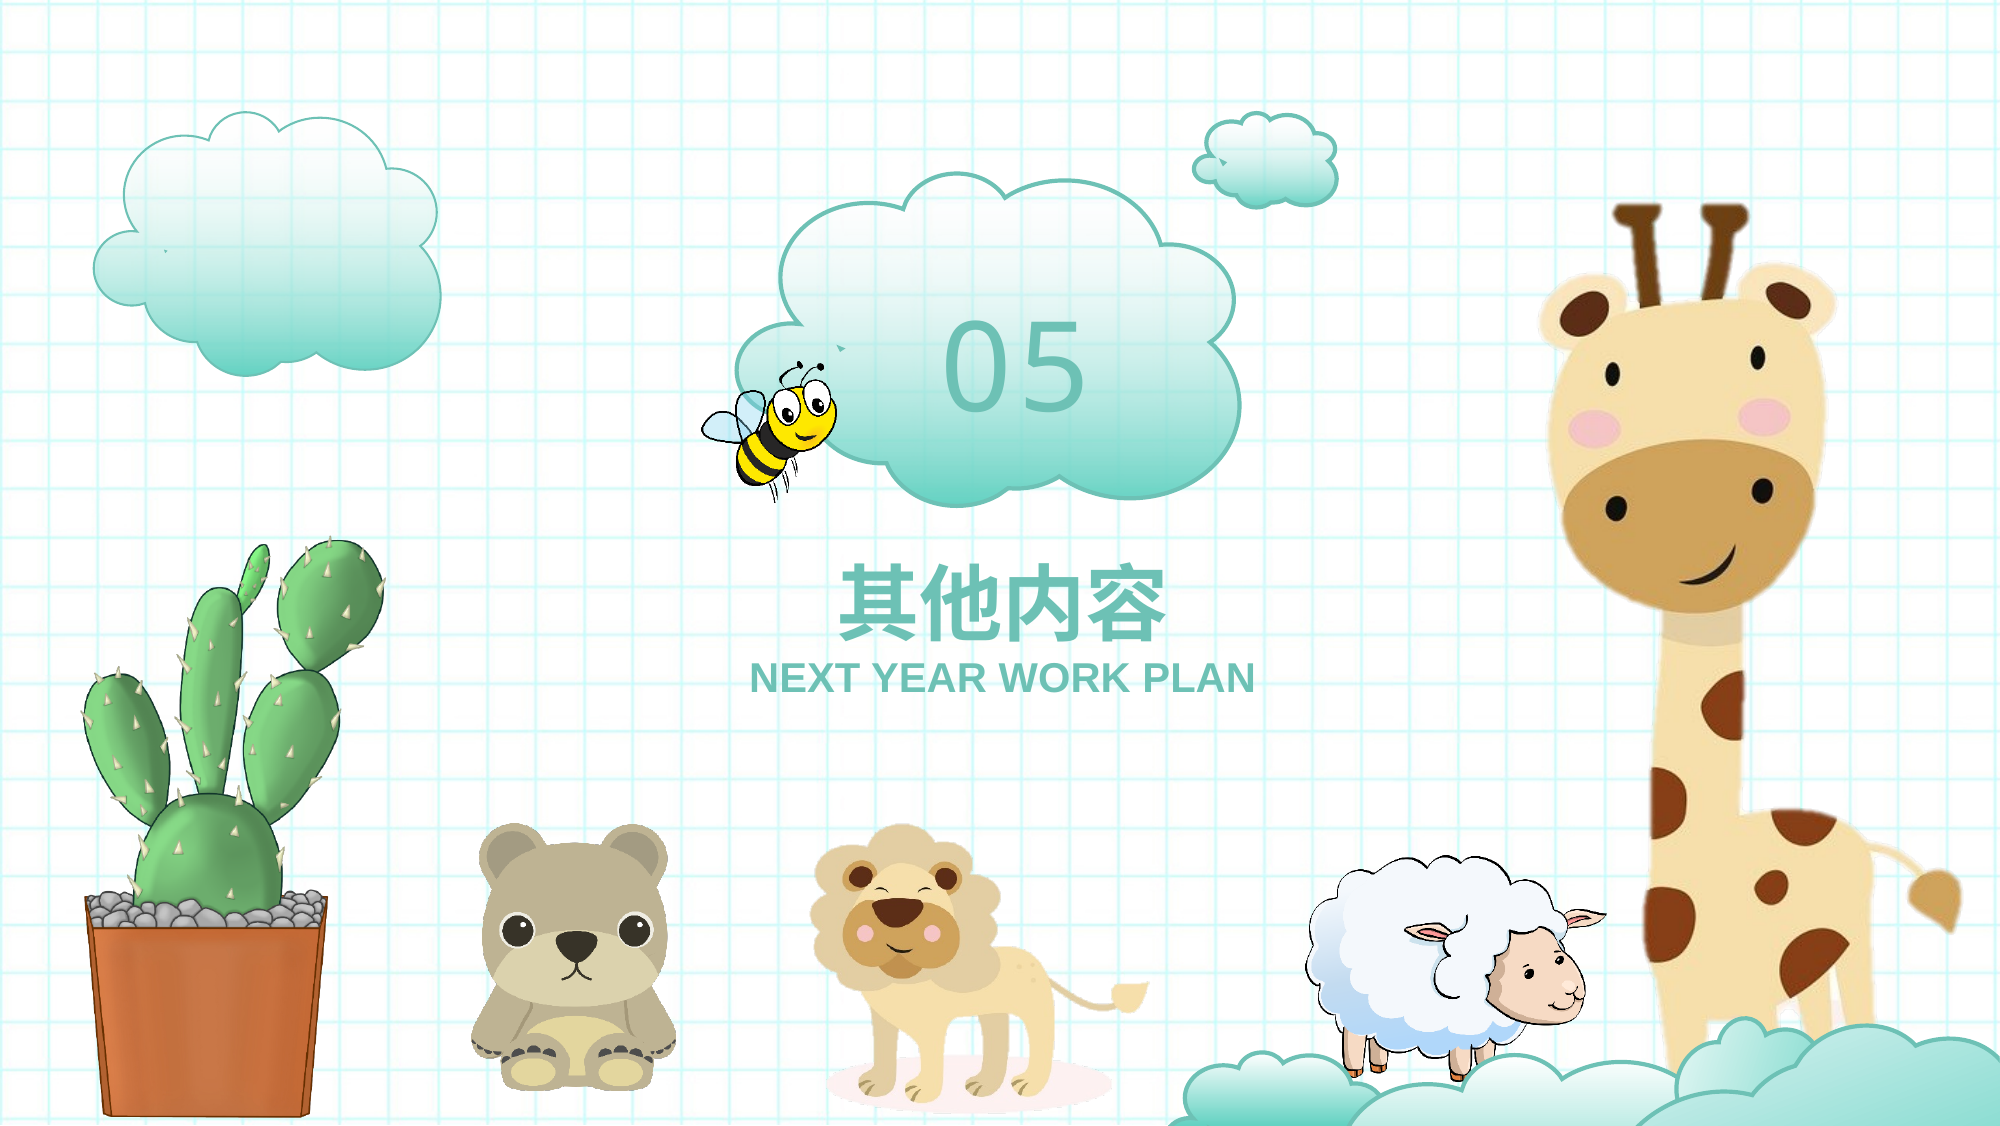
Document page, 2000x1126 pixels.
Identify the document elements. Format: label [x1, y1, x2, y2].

text_box [1165, 1016, 2000, 1126]
picture [0, 0, 2000, 1126]
